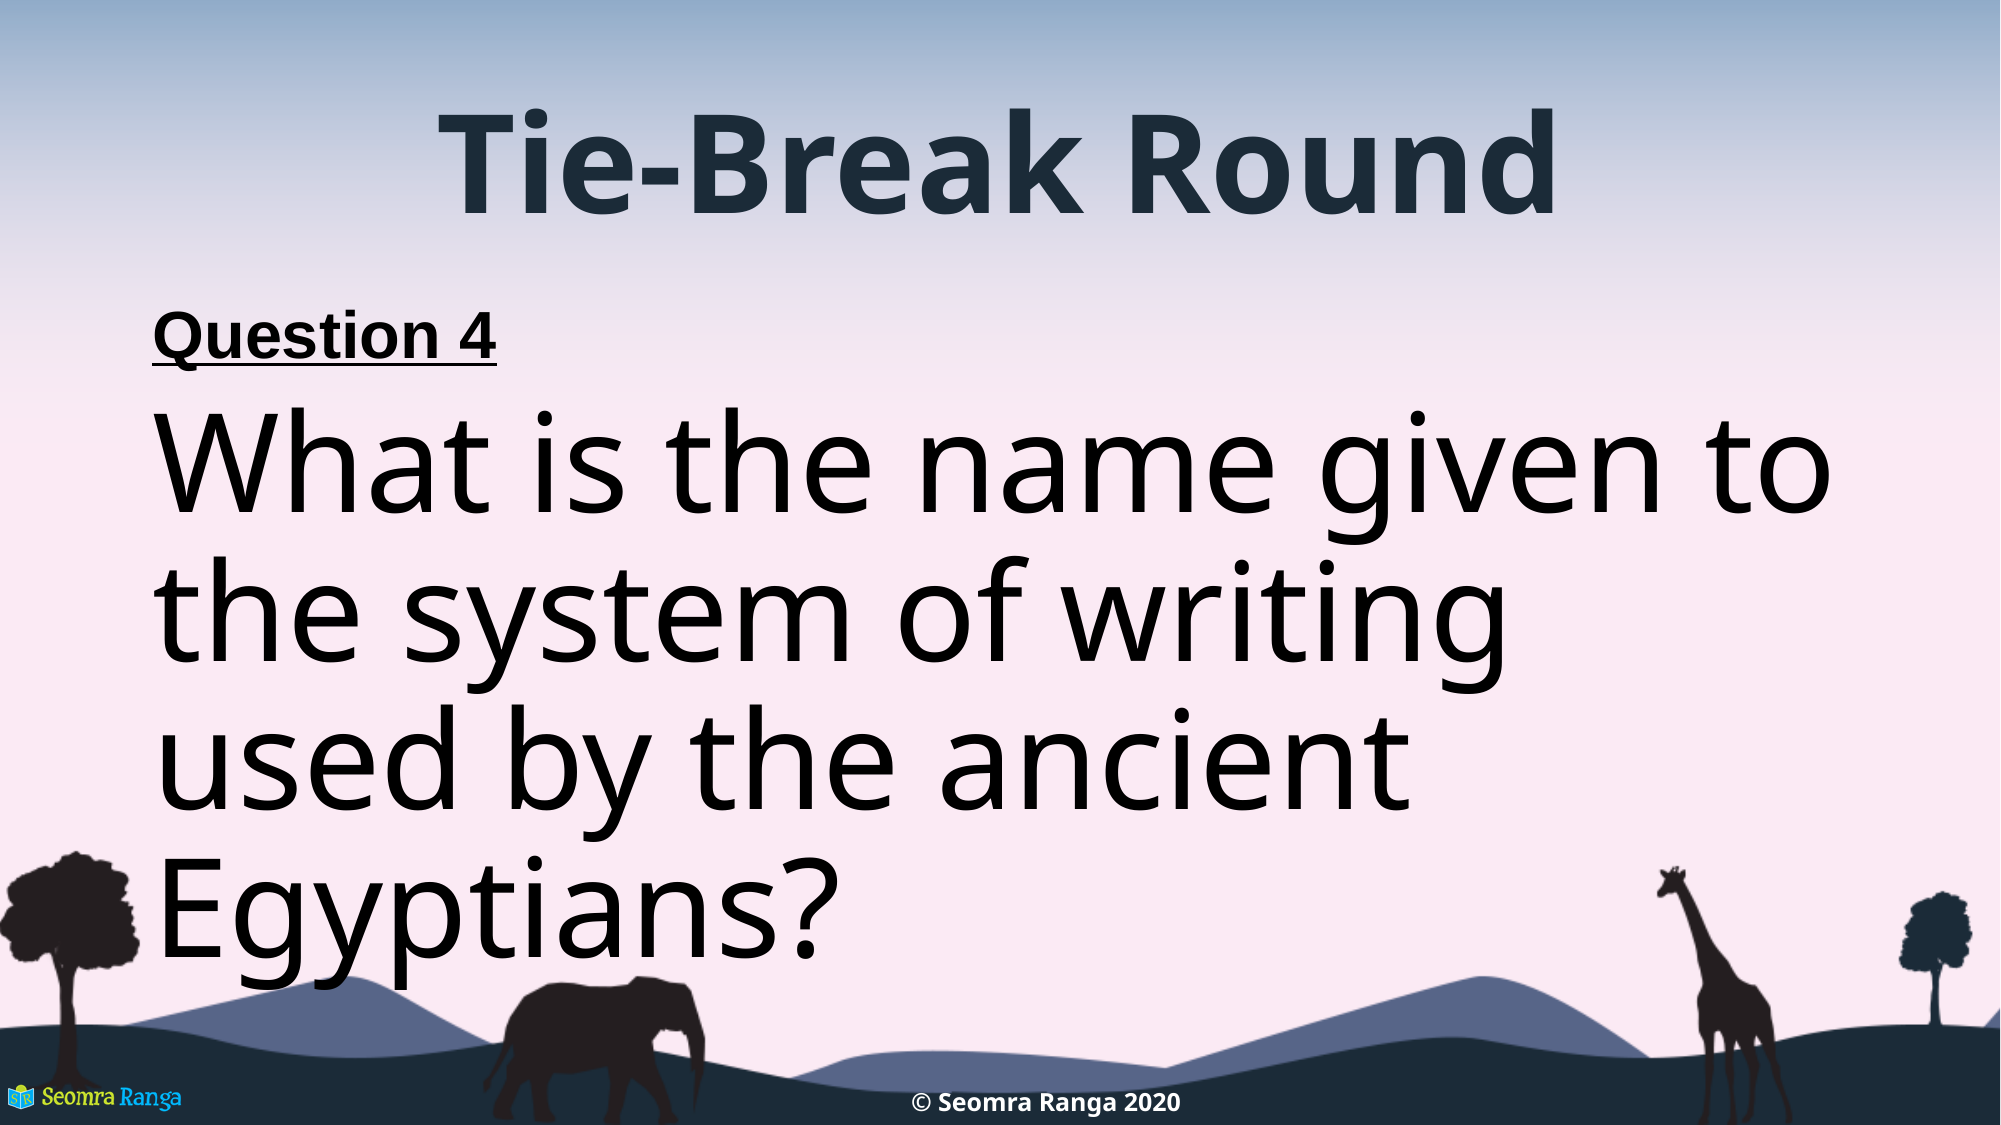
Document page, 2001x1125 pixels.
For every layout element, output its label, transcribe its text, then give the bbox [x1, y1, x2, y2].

picture [0, 0, 2001, 1125]
list Question 4 What is the name given to the system of writing used by the ancient Egyptians? [137, 293, 1863, 1014]
title Tie-Break Round [137, 59, 1863, 278]
text_box © Seomra Ranga 2020 www.seomraranga.com [762, 1079, 1330, 1125]
